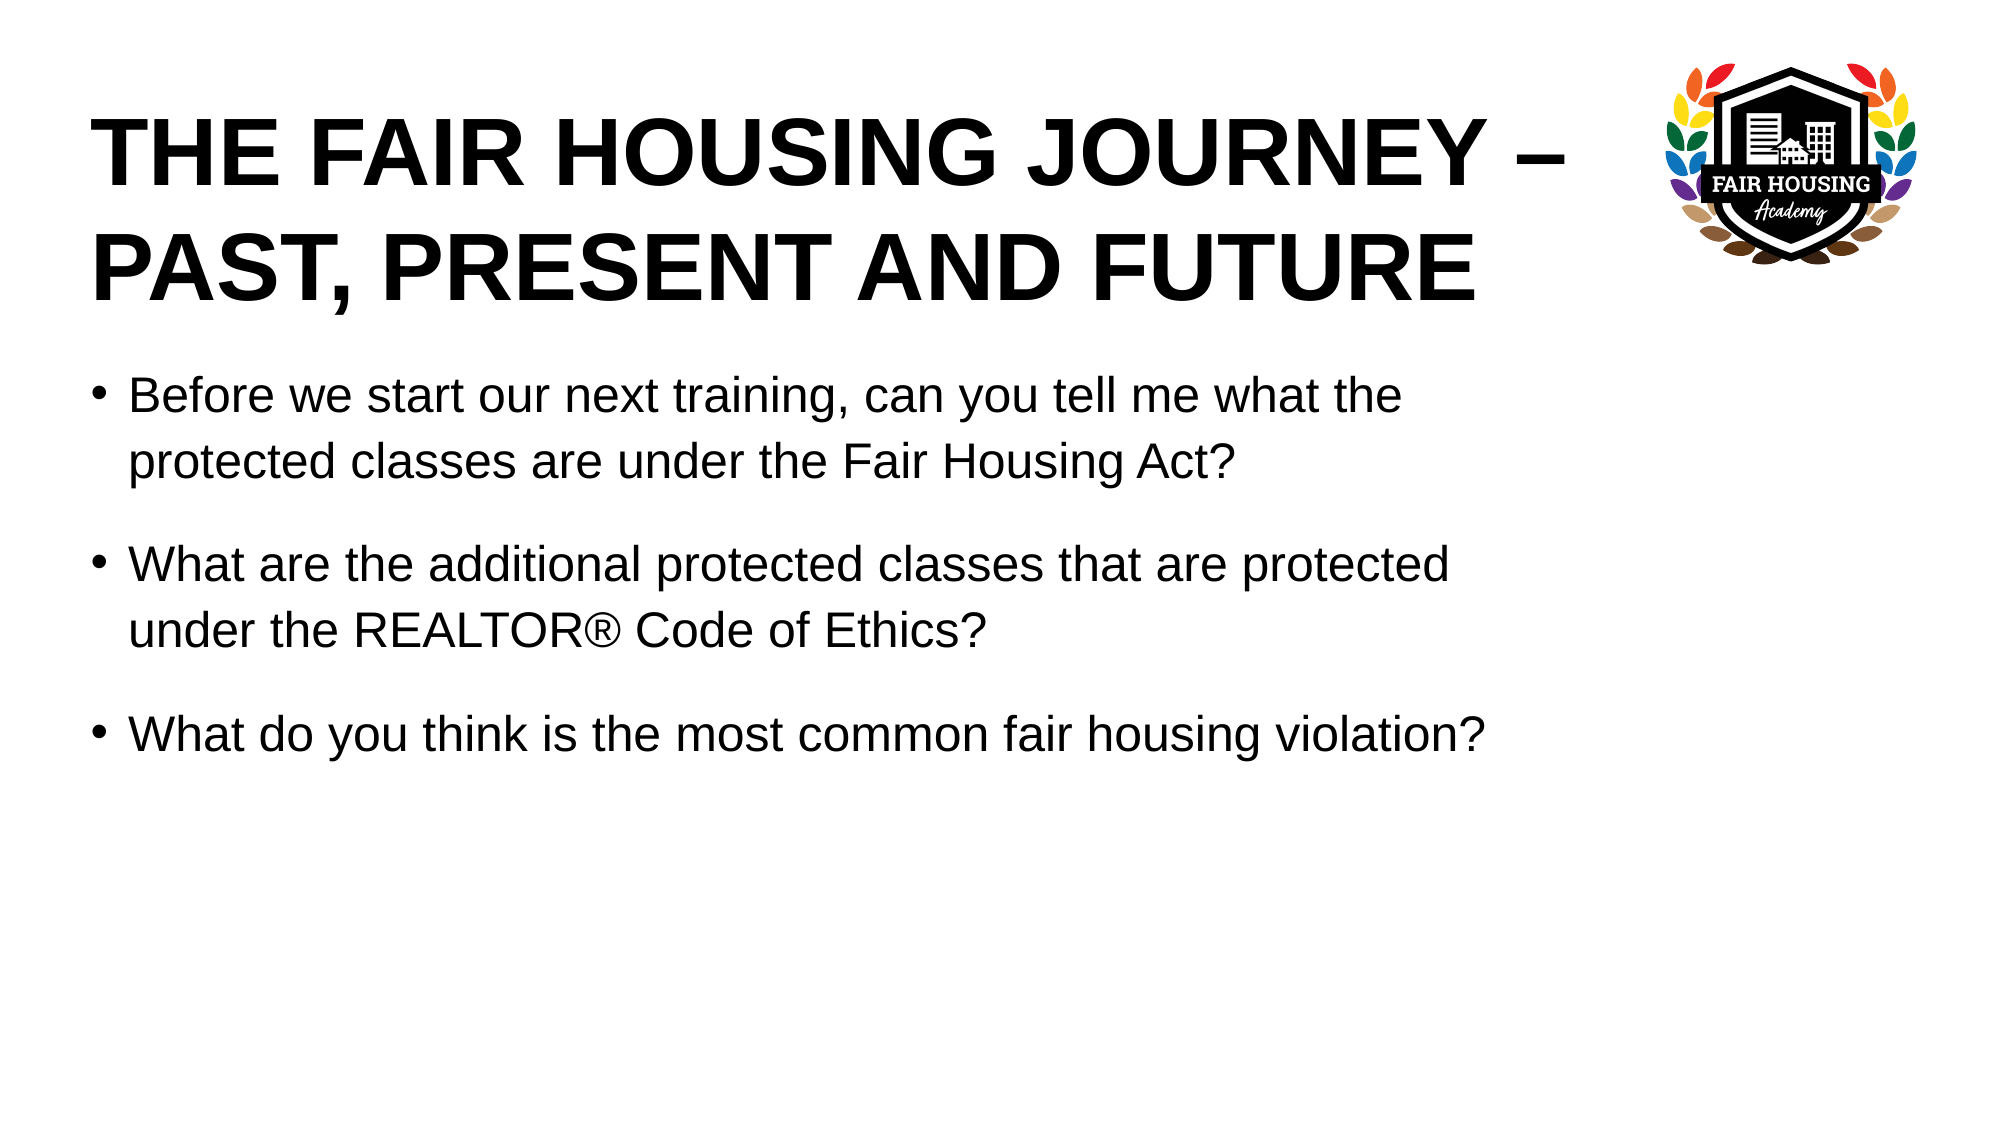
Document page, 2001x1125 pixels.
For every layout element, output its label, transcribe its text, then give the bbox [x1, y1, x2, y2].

picture [1659, 57, 1923, 271]
title THE FAIR HOUSING JOURNEY – PAST, PRESENT AND FUTURE [90, 90, 1608, 404]
list Before we start our next training, can you tell me what the protected classes are under the Fair Housing Act? What are the additional protected classes that are protected under the REALTOR® Code of Ethics? What do you think is the most common fair housing violation? [90, 356, 1500, 1036]
